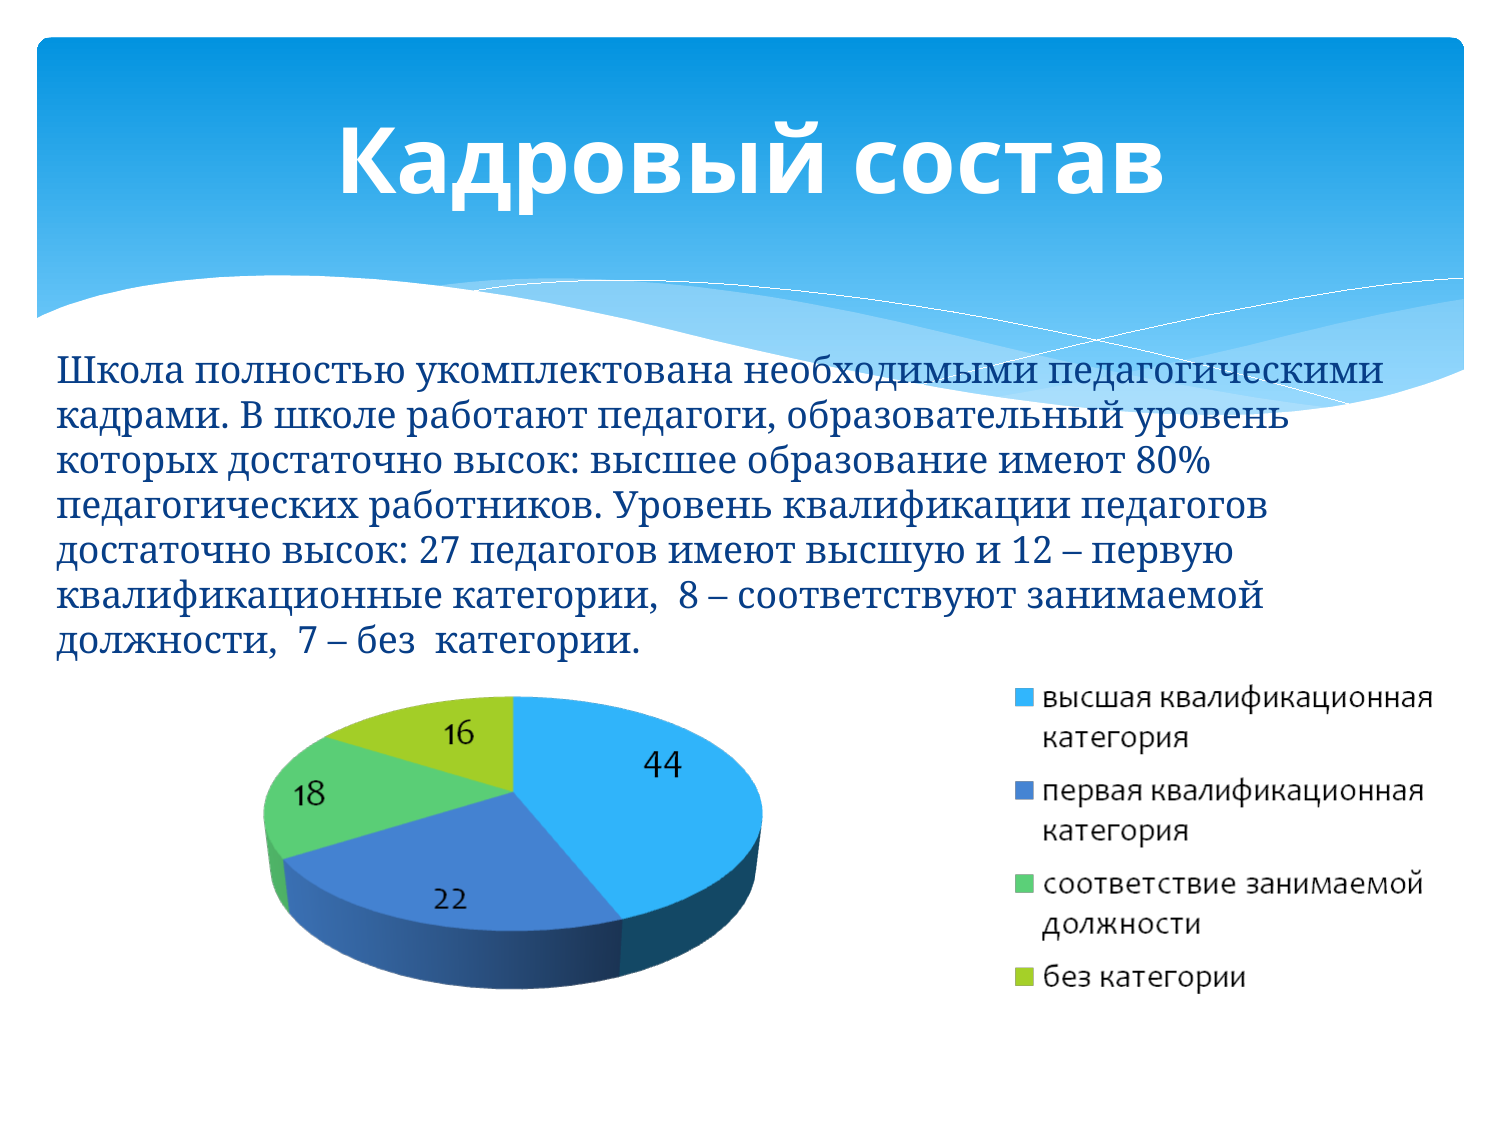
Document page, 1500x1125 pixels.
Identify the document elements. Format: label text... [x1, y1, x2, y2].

list Школа полностью укомплектована необходимыми педагогическими кадрами. В школе работают педагоги, образовательный уровень которых достаточно высок: высшее образование имеют 80% педагогических работников. Уровень квалификации педагогов достаточно высок: 27 педагогов имеют высшую и 12 – первую квалификационные категории, 8 – соответствуют занимаемой должности, 7 – без категории. [40, 337, 1460, 639]
title Кадровый состав [76, 54, 1428, 261]
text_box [44, 636, 1468, 1079]
